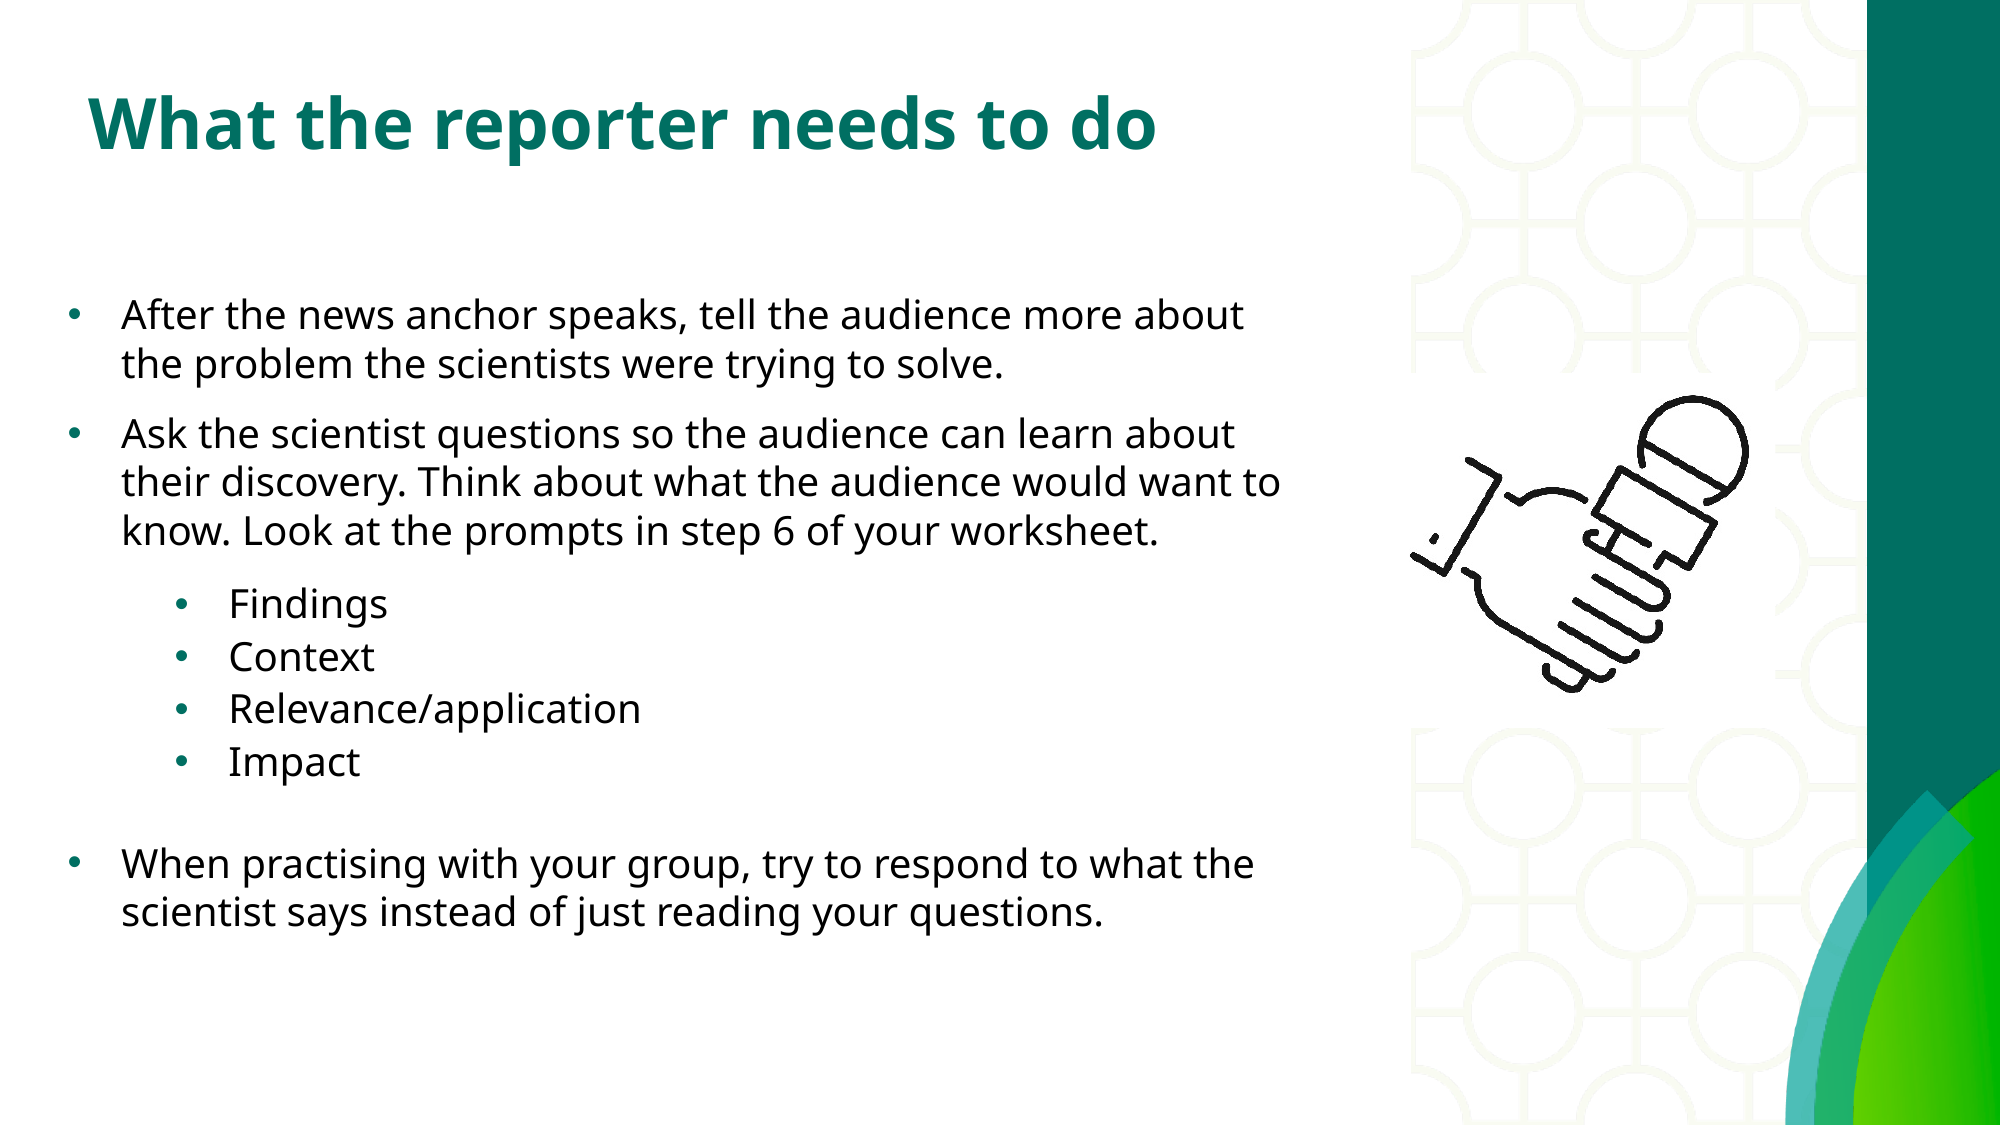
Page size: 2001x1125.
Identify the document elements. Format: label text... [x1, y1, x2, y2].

title What the reporter needs to do [88, 88, 1743, 161]
text_box After the news anchor speaks, tell the audience more about the problem the scientists were trying to solve. Ask the scientist questions so the audience can learn about their discovery. Think about what the audience would want to know. Look at the prompts in step 6 of your worksheet. Findings Context Relevance/application Impact When practising with your group, try to respond to what the scientist says instead of just reading your questions. [67, 214, 1308, 940]
picture [1361, 0, 2001, 1125]
